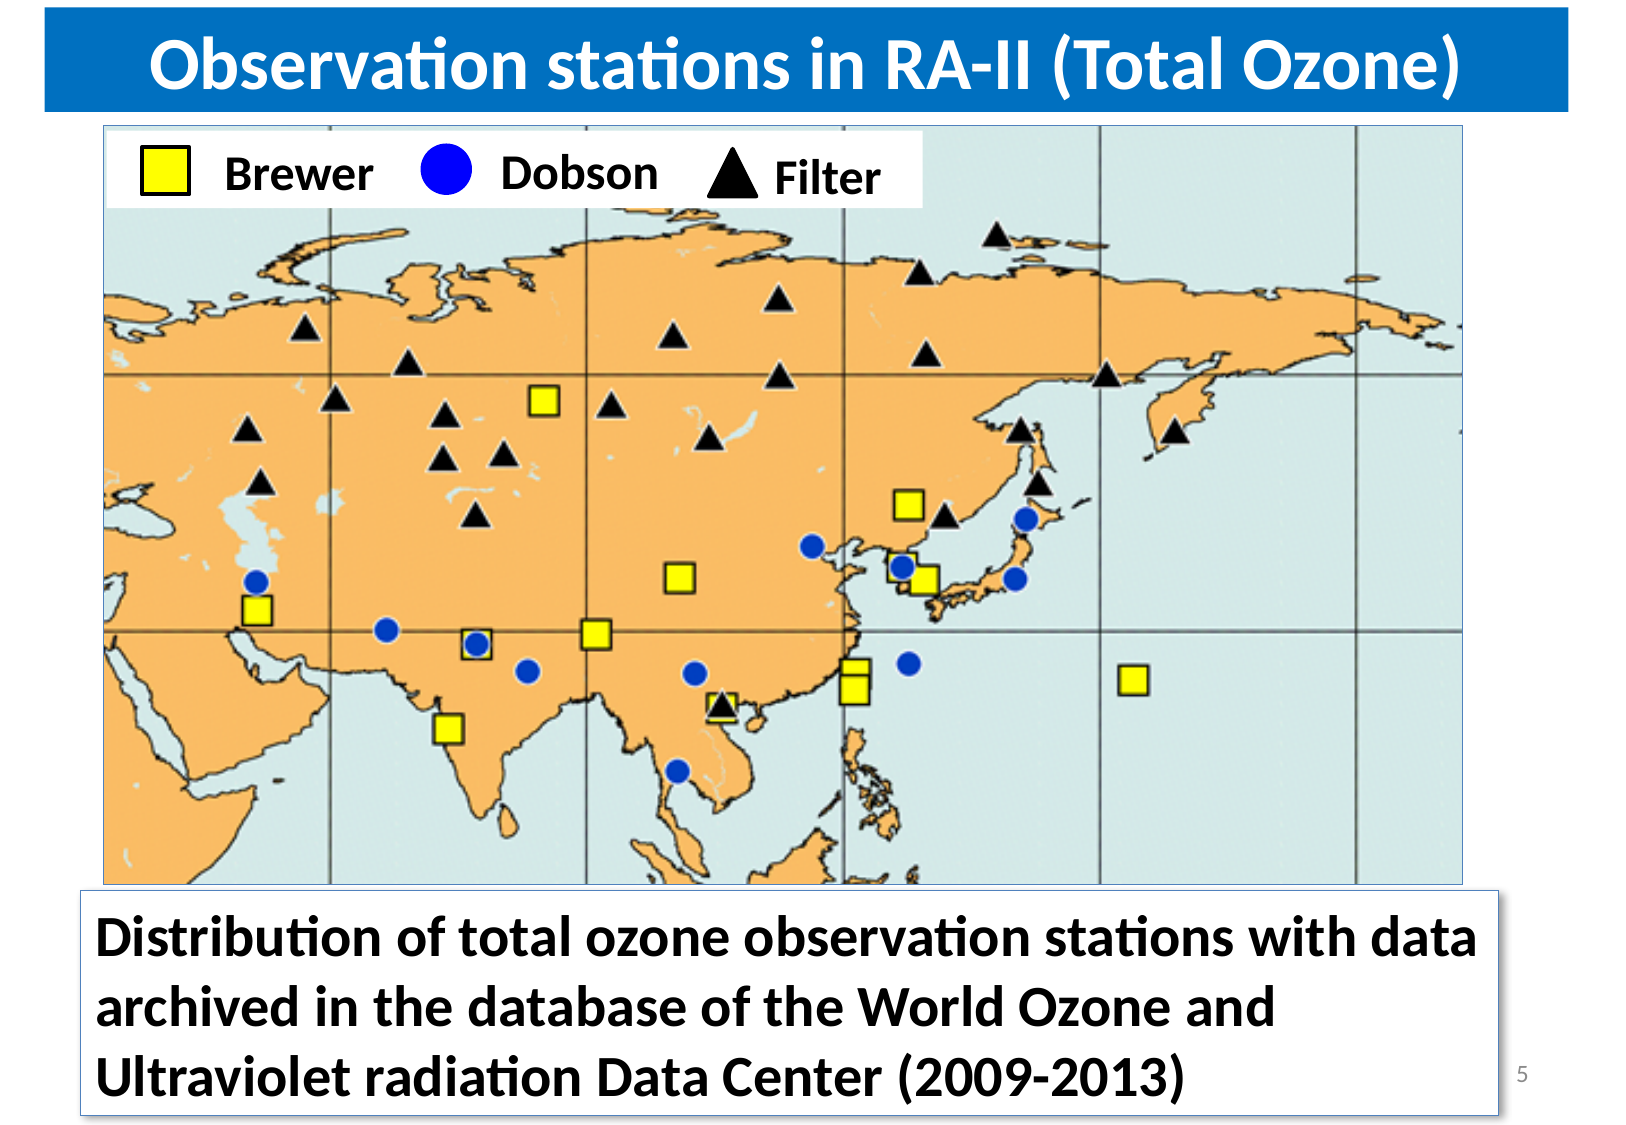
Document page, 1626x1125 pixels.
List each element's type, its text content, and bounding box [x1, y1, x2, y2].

text_box Observation stations in RA-II (Total Ozone) [44, 7, 1569, 112]
picture [103, 125, 1463, 885]
text_box Distribution of total ozone observation stations with data archived in the database of the World Ozone and Ultraviolet radiation Data Center (2009-2013) [80, 890, 1499, 1116]
slide_number 5 [1510, 1042, 1544, 1103]
